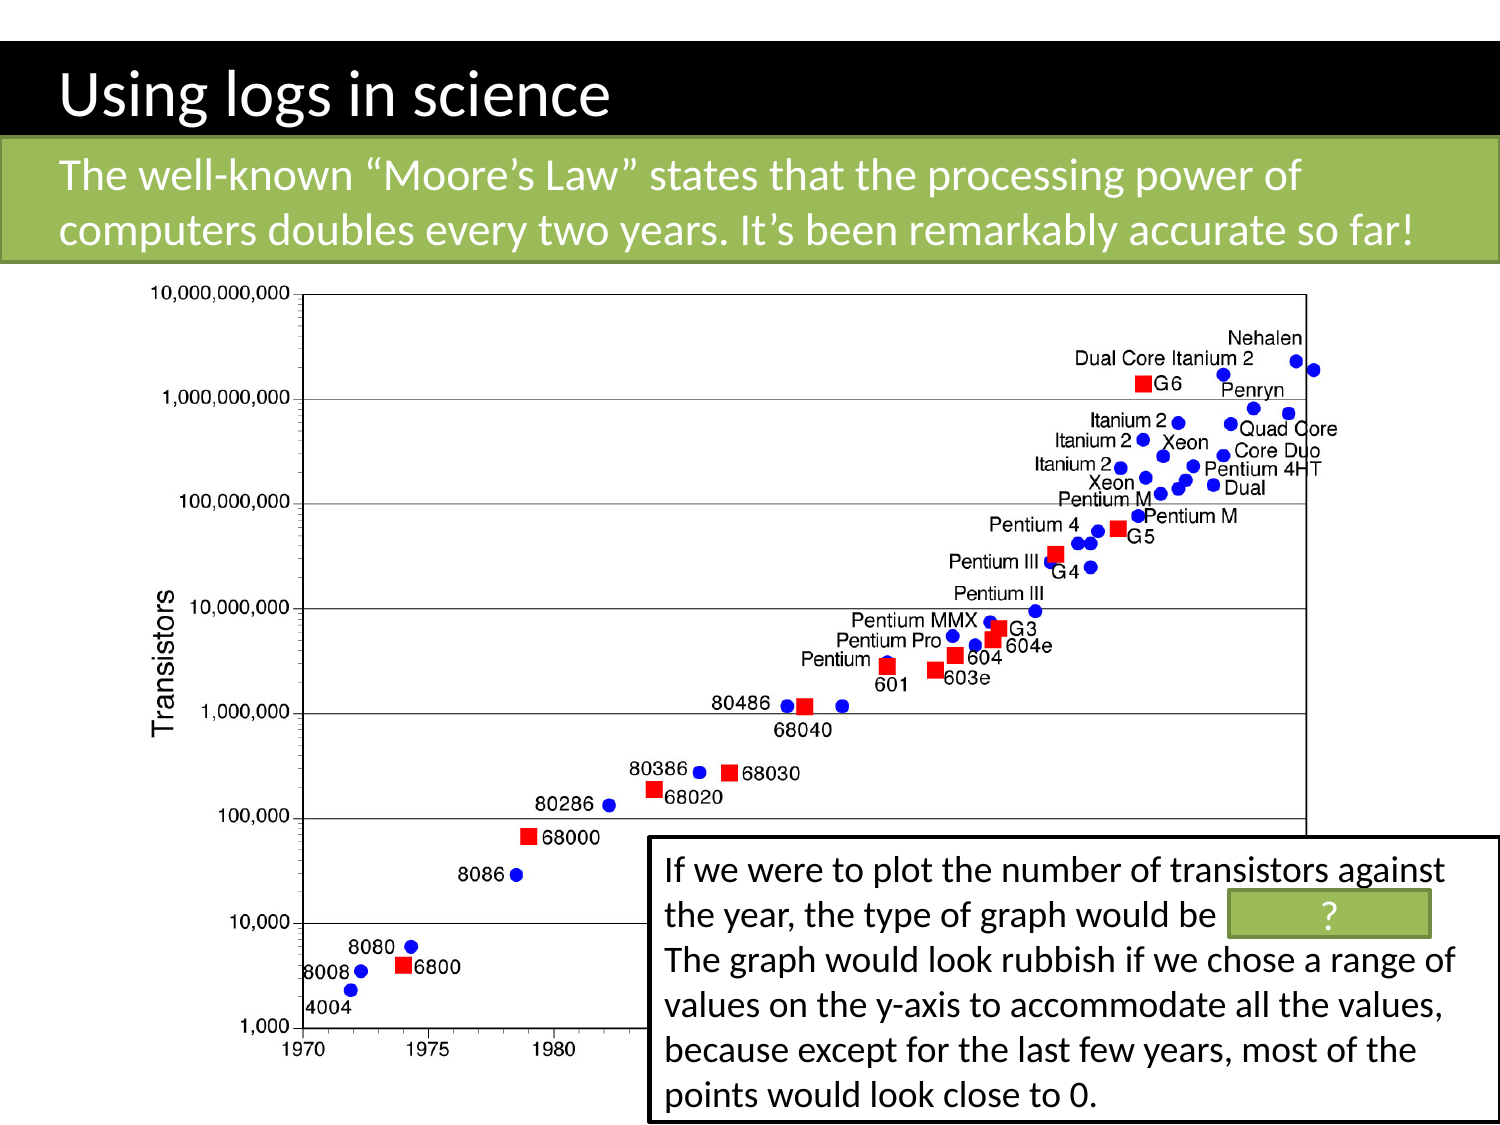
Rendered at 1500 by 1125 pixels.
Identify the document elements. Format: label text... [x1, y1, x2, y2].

picture [135, 278, 1353, 1097]
text_box ? [1357, 888, 1432, 939]
text_box The well-known “Moore’s Law” states that the processing power of computers doubles every two years. It’s been remarkably accurate so far! [0, 135, 1500, 264]
text_box Using logs in science [0, 41, 1500, 135]
text_box If we were to plot the number of transistors against the year, the type of graph would be exponential. The graph would look rubbish if we chose a range of values on the y-axis to accommodate all the values, because except for the last few years, most of the points would look close to 0. [647, 835, 1500, 1124]
